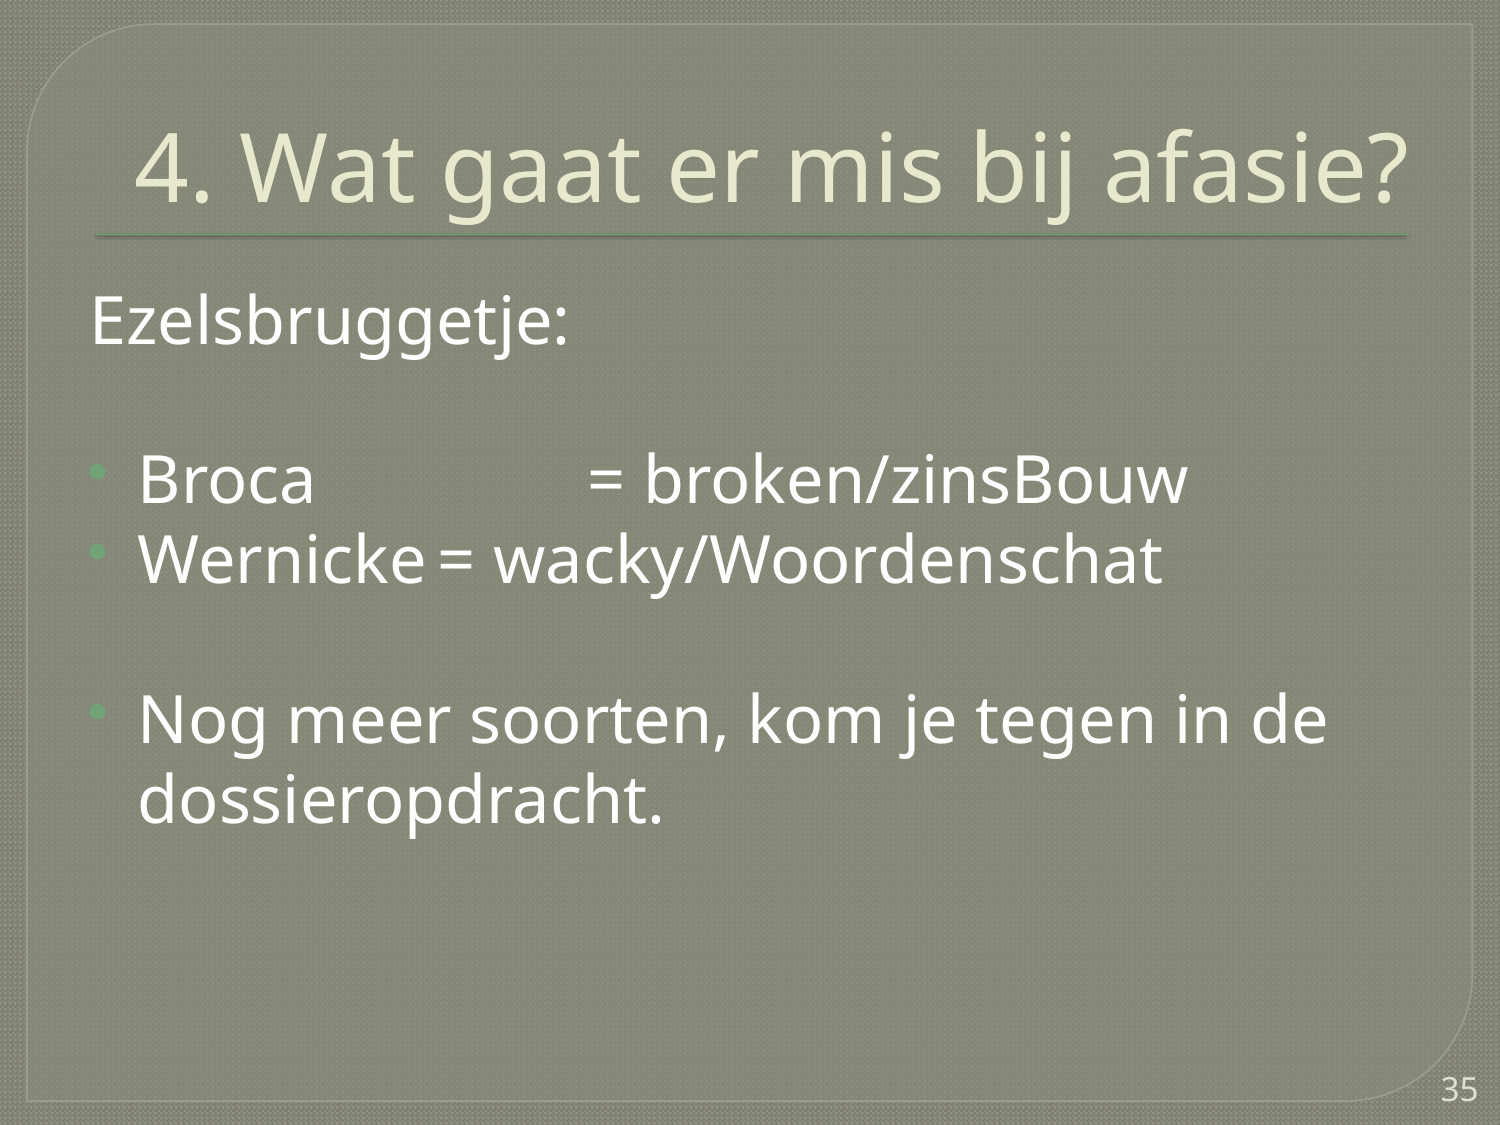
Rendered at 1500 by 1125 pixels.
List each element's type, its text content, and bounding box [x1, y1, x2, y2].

title 4. Wat gaat er mis bij afasie? [75, 41, 1425, 230]
slide_number 35 [1417, 1068, 1494, 1114]
list Ezelsbruggetje: Broca = broken/zinsBouw Wernicke = wacky/Woordenschat Nog meer soorten, kom je tegen in de dossieropdracht. [75, 270, 1425, 1013]
